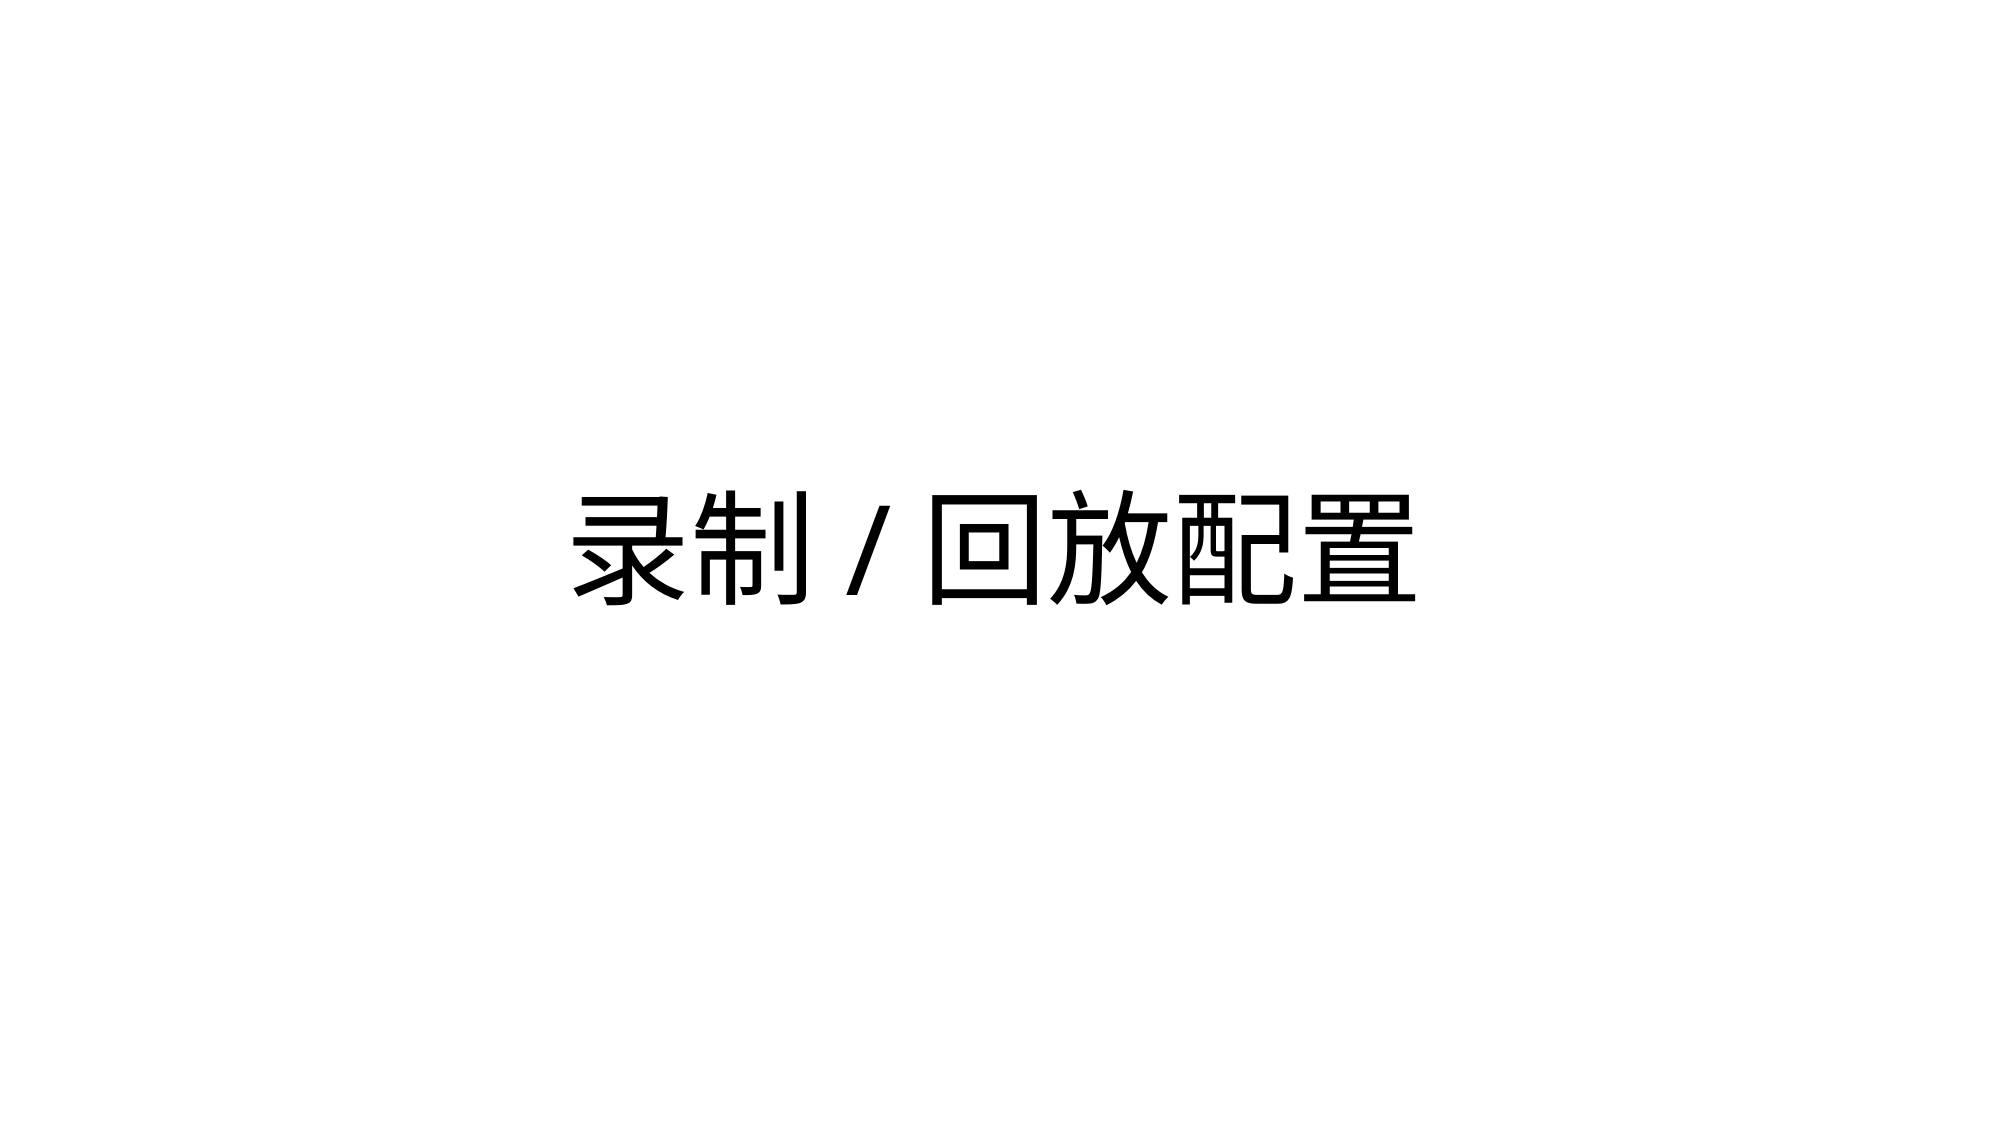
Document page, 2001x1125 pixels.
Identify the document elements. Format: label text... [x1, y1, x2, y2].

title 录制/回放配置 [244, 338, 1744, 631]
